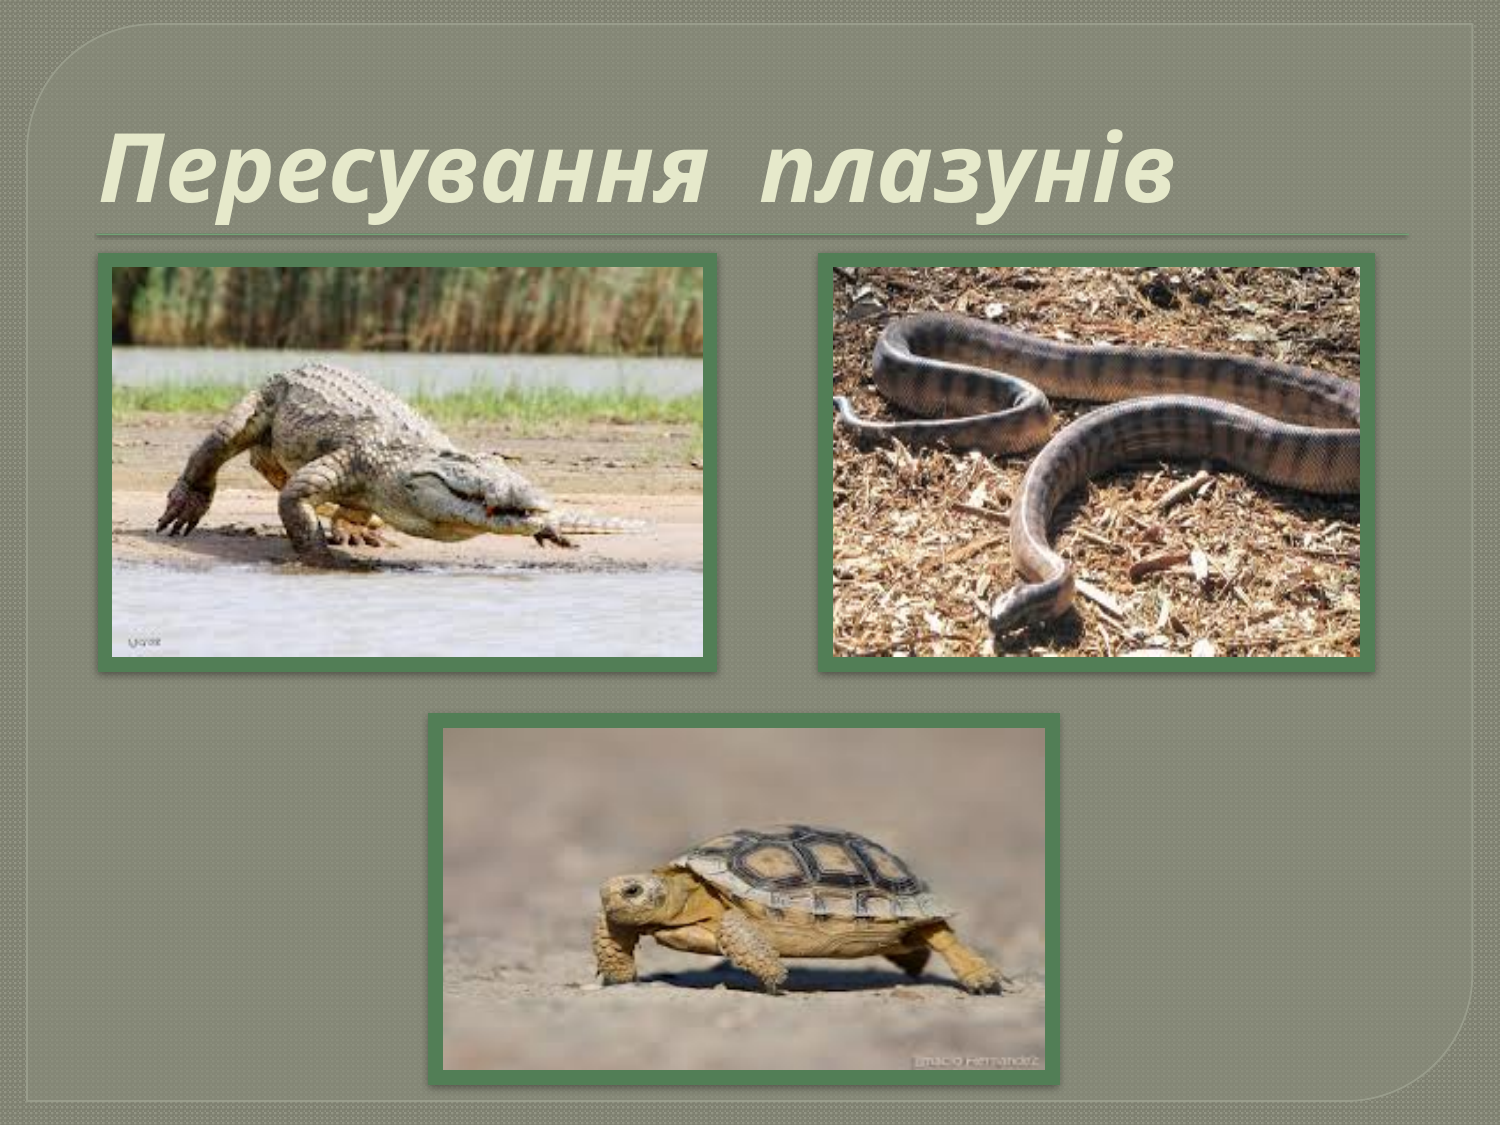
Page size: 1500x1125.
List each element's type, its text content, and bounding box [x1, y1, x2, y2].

picture [832, 266, 1361, 658]
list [111, 266, 703, 658]
picture [442, 727, 1046, 1071]
title Пересування плазунів [75, 41, 1425, 230]
